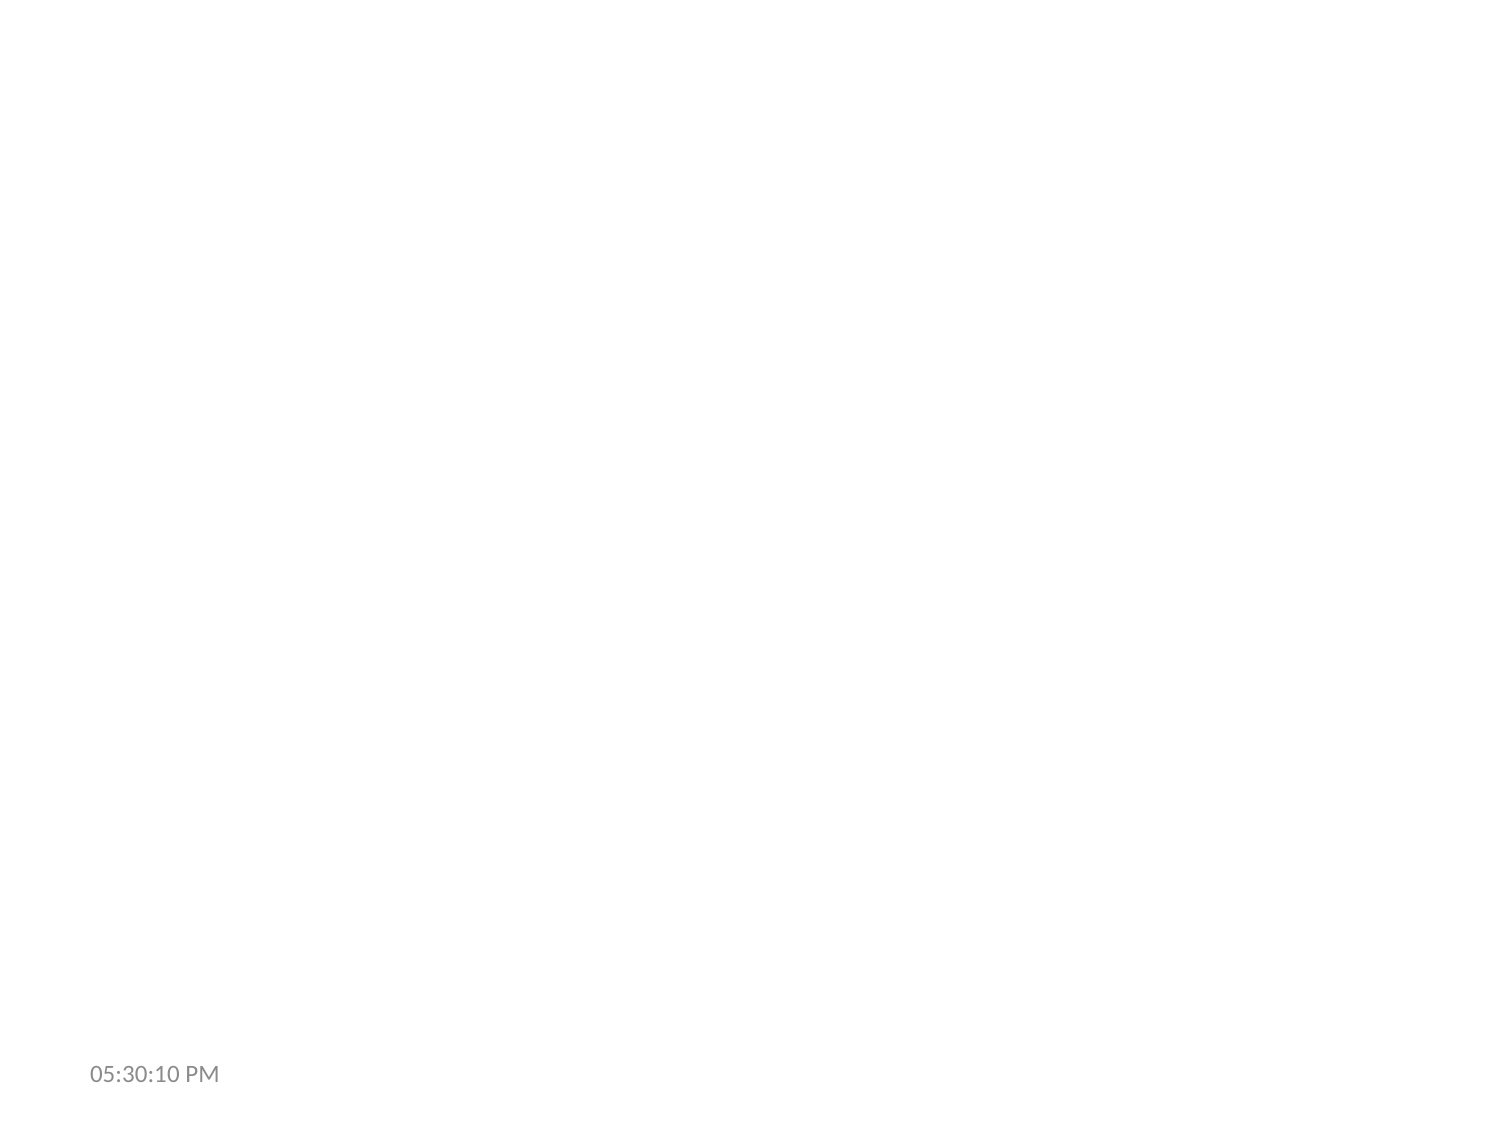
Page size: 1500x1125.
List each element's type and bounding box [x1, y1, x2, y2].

slide_number [75, 1042, 425, 1103]
